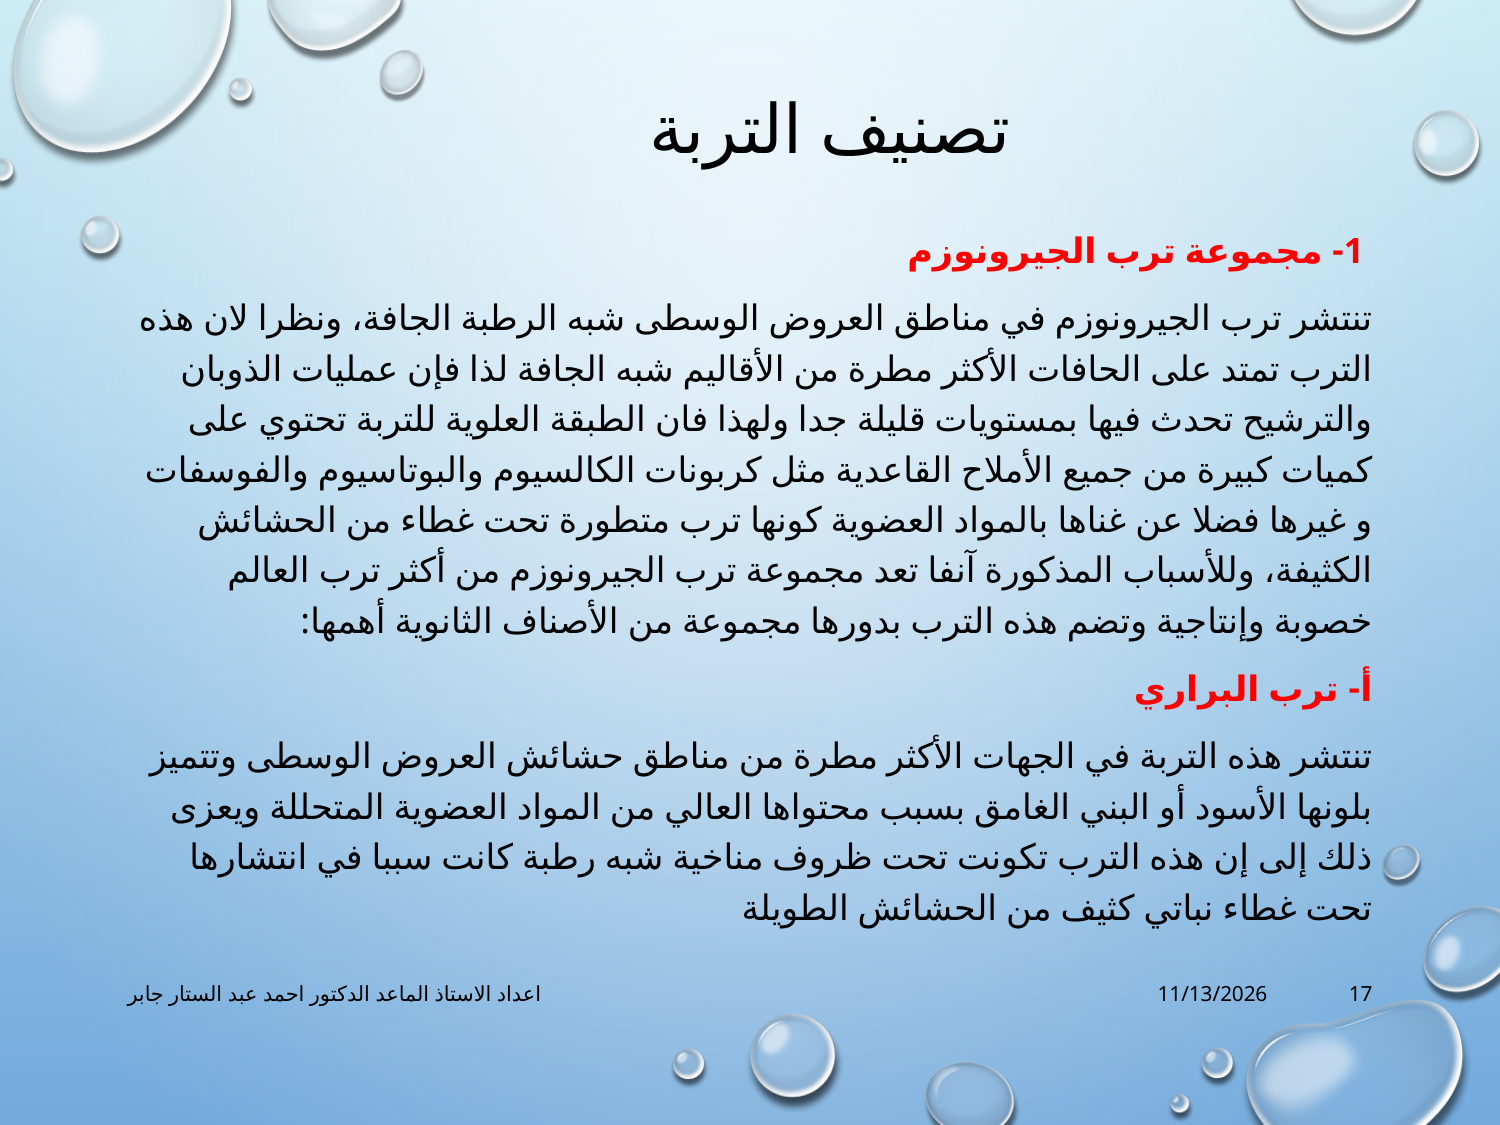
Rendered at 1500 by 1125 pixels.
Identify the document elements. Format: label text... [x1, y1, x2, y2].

footer اعداد الاستاذ الماعد الدكتور احمد عبد الستار جابر [112, 965, 934, 1025]
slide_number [944, 965, 1283, 1025]
title تصنيف التربة [608, 86, 1052, 176]
list 1- مجموعة ترب الجيرونوزم تنتشر ترب الجيرونوزم في مناطق العروض الوسطى شبه الرطبة الجافة، ونظرا لان هذه الترب تمتد على الحافات الأكثر مطرة من الأقاليم شبه الجافة لذا فإن عمليات الذوبان والترشيح تحدث فيها بمستويات قليلة جدا ولهذا فان الطبقة العلوية للتربة تحتوي على كميات كبيرة من جميع الأملاح القاعدية مثل كربونات الكالسيوم والبوتاسيوم والفوسفات و غيرها فضلا عن غناها بالمواد العضوية كونها ترب متطورة تحت غطاء من الحشائش الكثيفة، وللأسباب المذكورة آنفا تعد مجموعة ترب الجيرونوزم من أكثر ترب العالم خصوبة وإنتاجية وتضم هذه الترب بدورها مجموعة من الأصناف الثانوية أهمها: أ- ترب البراري تنتشر هذه التربة في الجهات الأكثر مطرة من مناطق حشائش العروض الوسطى وتتميز بلونها الأسود أو البني الغامق بسبب محتواها العالي من المواد العضوية المتحللة ويعزى ذلك إلى إن هذه الترب تكونت تحت ظروف مناخية شبه رطبة كانت سببا في انتشارها تحت غطاء نباتي كثيف من الحشائش الطويلة [112, 212, 1388, 950]
picture [0, 0, 1500, 1125]
slide_number 17 [1293, 965, 1388, 1025]
